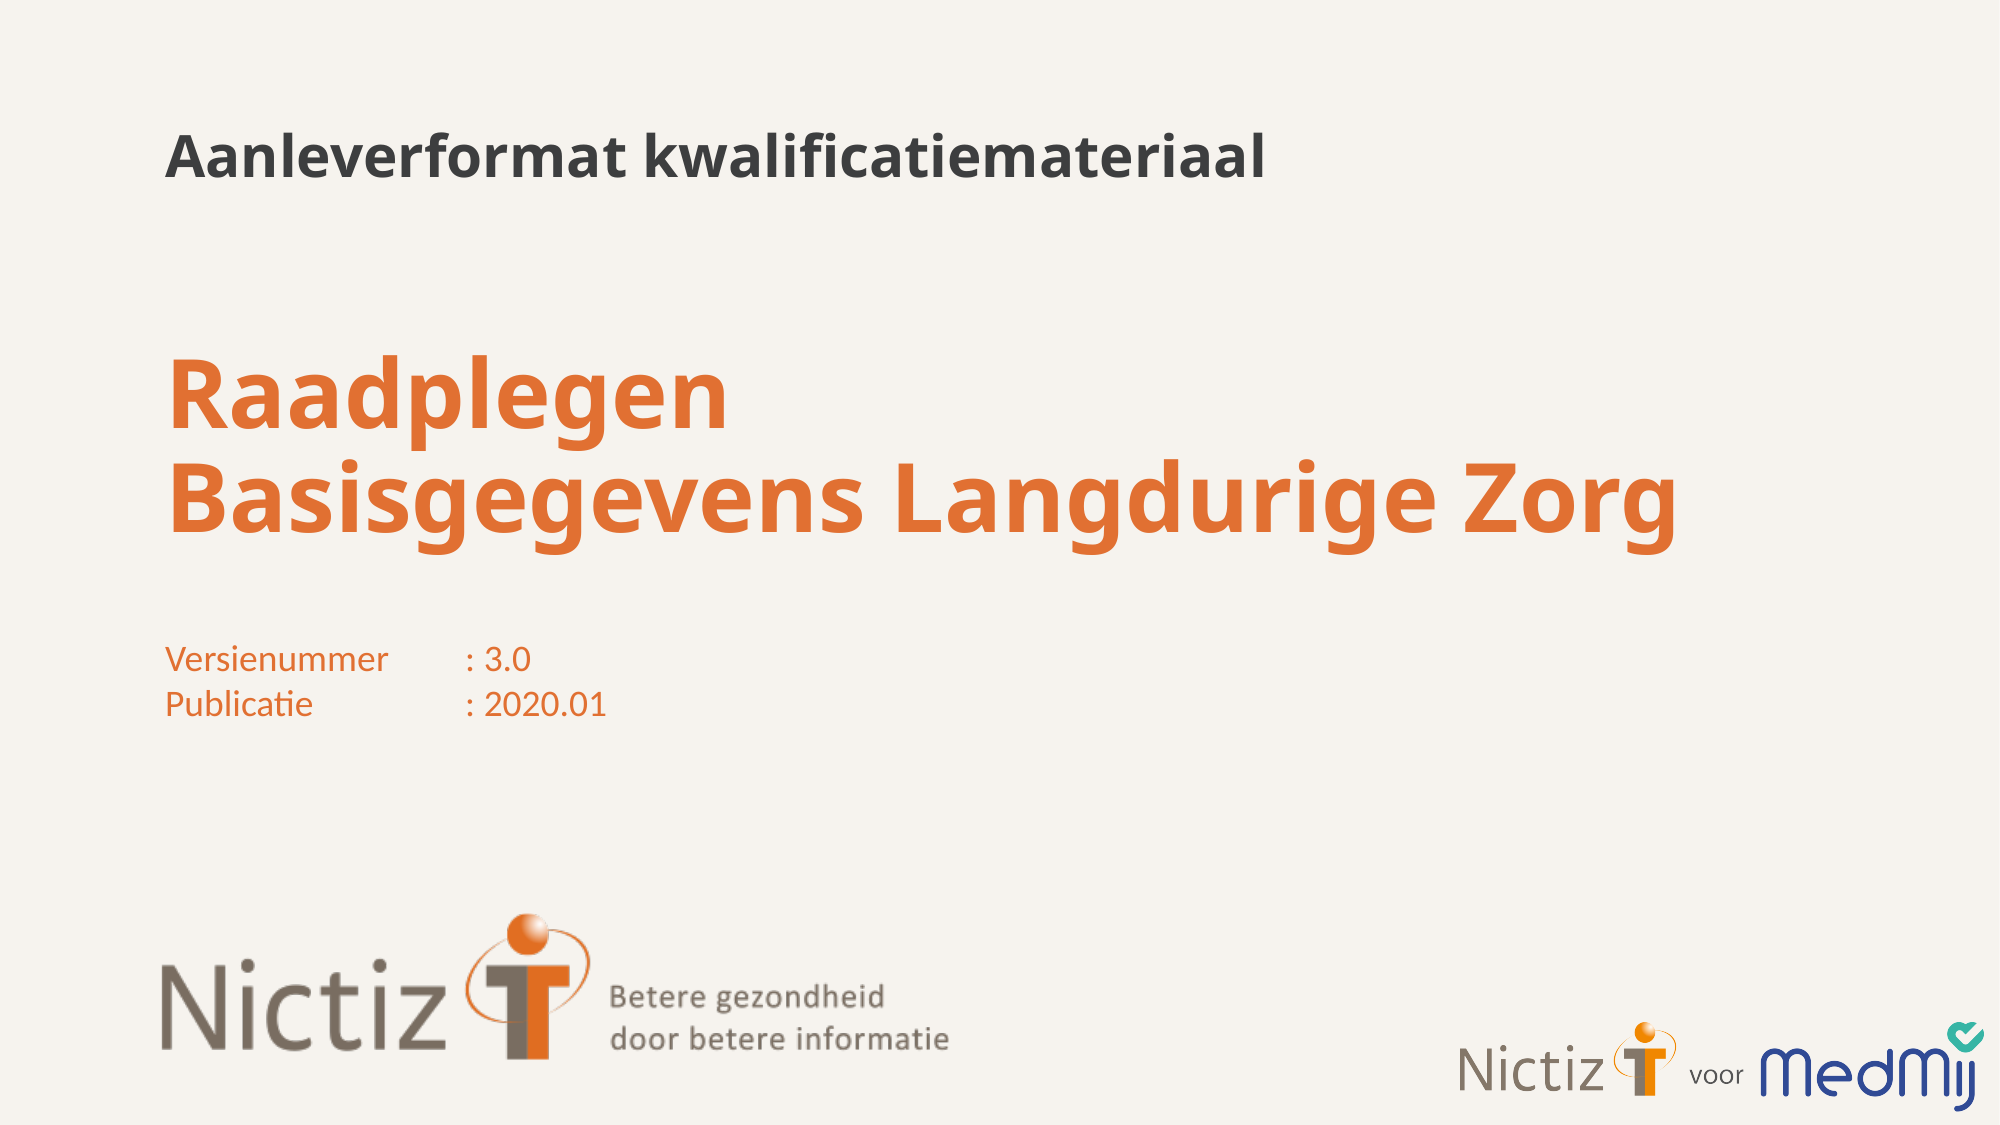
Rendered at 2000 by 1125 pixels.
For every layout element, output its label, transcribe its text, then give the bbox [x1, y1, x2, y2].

picture [1457, 1019, 1988, 1113]
title Raadplegen Basisgegevens Langdurige Zorg [150, 338, 1926, 627]
picture [150, 897, 961, 1075]
text_box Versienummer : 3.0 Publicatie : 2020.01 [150, 626, 782, 732]
subtitle Aanleverformat kwalificatiemateriaal [150, 94, 1699, 236]
